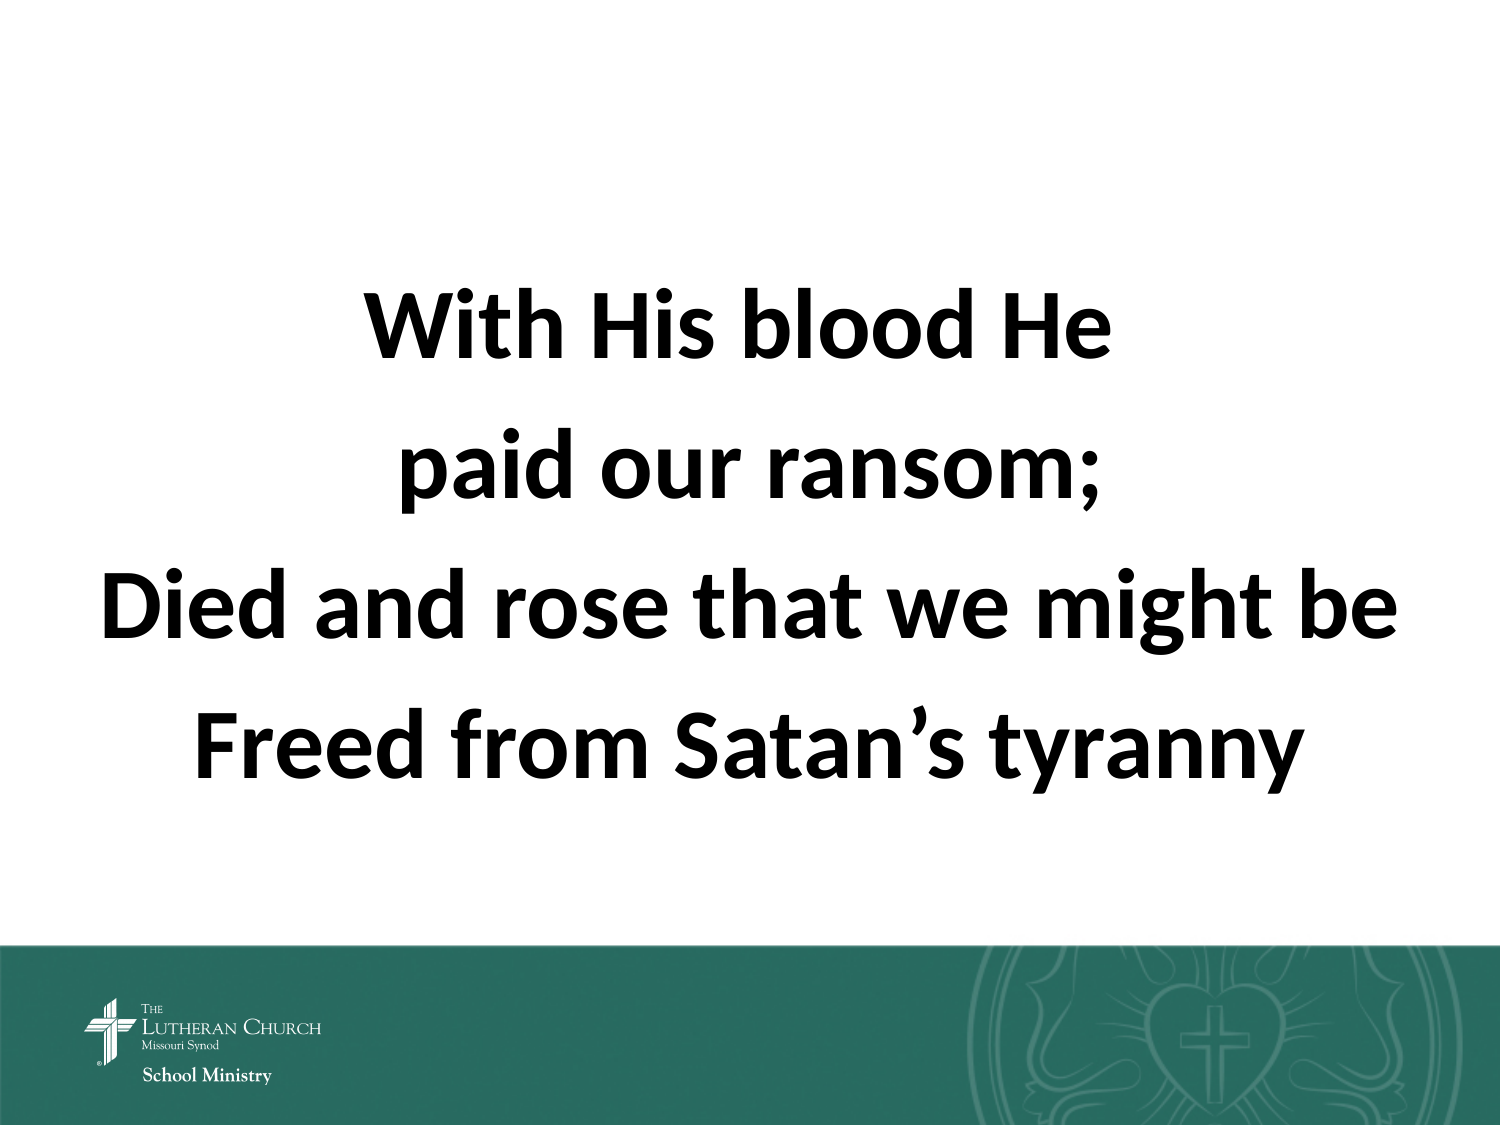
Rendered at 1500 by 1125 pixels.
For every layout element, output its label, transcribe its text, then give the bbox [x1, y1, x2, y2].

list With His blood He paid our ransom; Died and rose that we might be Freed from Satan’s tyranny [73, 111, 1428, 975]
picture [0, 0, 1500, 1125]
